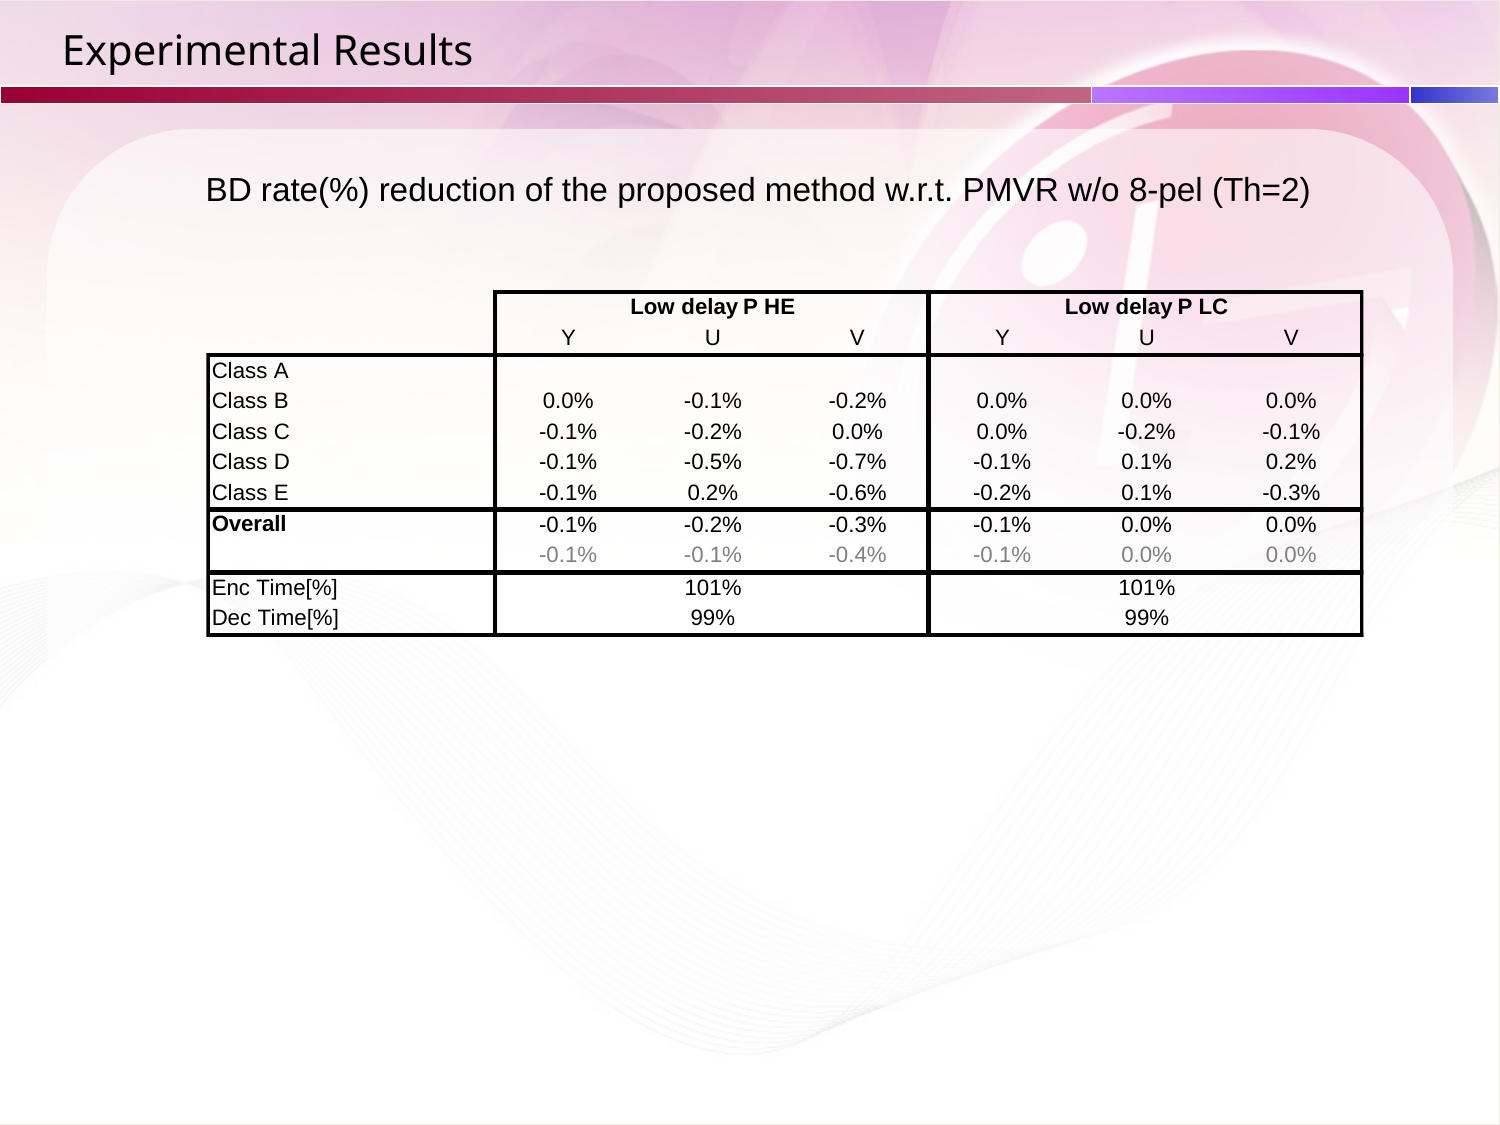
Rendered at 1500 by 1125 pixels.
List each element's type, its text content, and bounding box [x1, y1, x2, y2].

picture [206, 290, 1365, 637]
text_box BD rate(%) reduction of the proposed method w.r.t. PMVR w/o 8-pel (Th=2) [106, 160, 1412, 220]
title Experimental Results [46, 7, 1454, 91]
